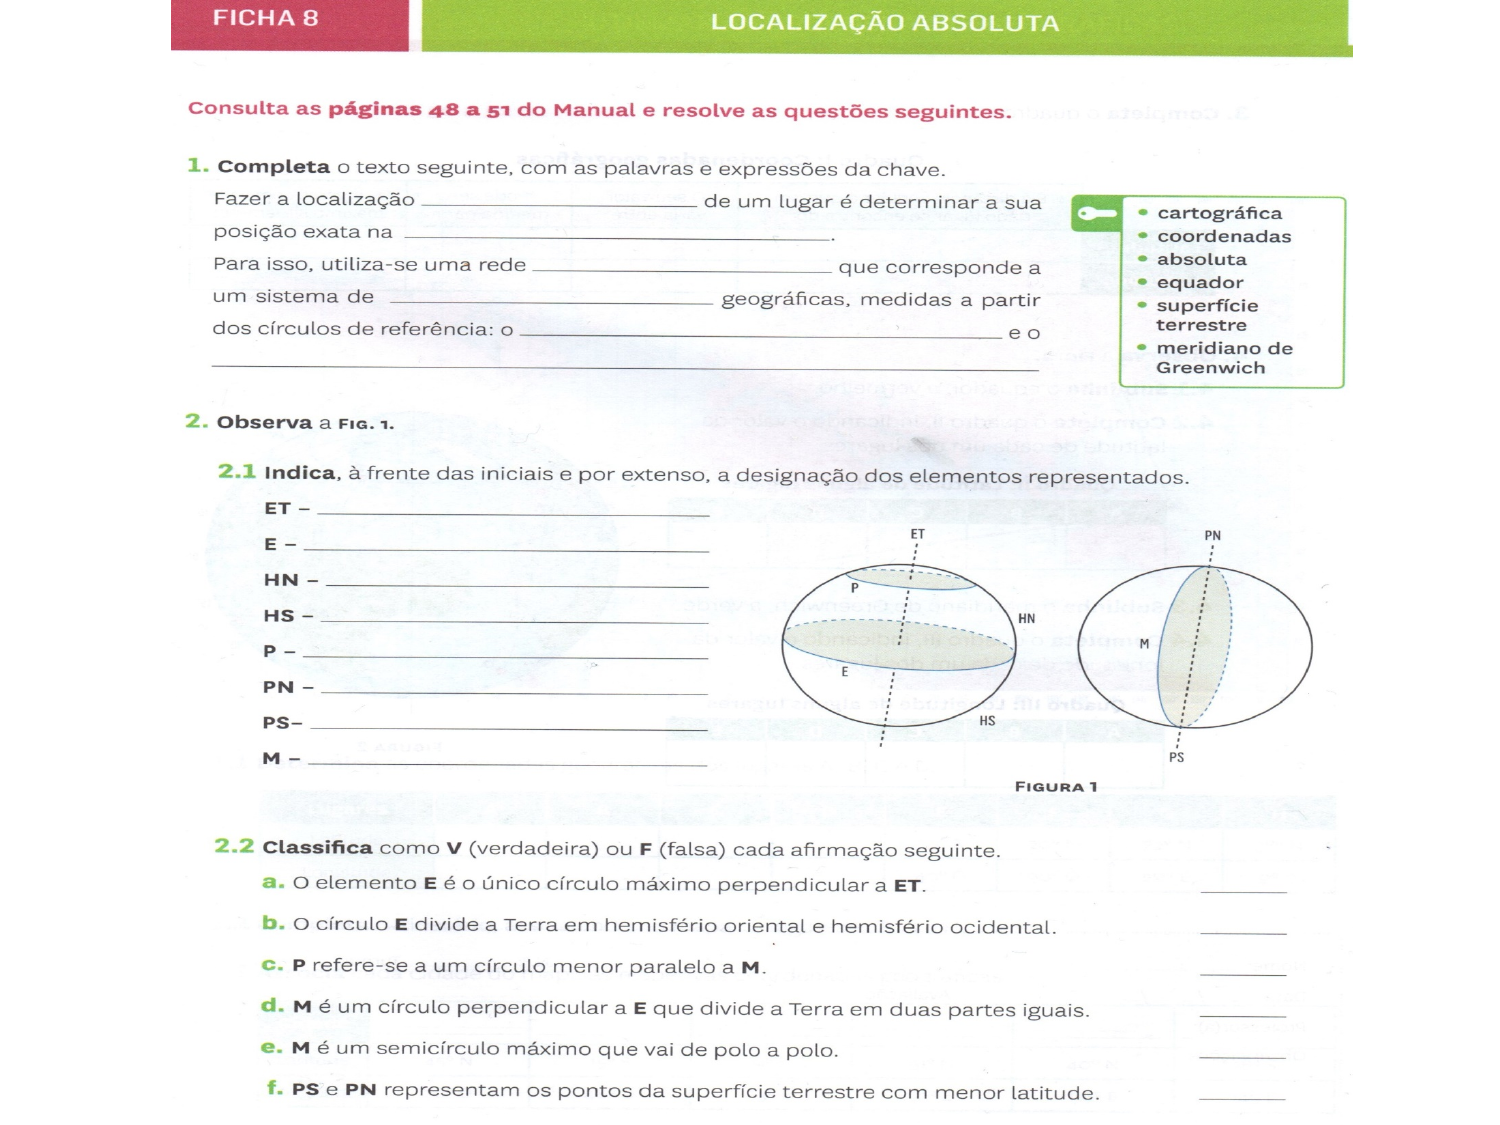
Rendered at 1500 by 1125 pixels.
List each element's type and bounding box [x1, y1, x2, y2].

picture [170, 0, 1353, 1125]
